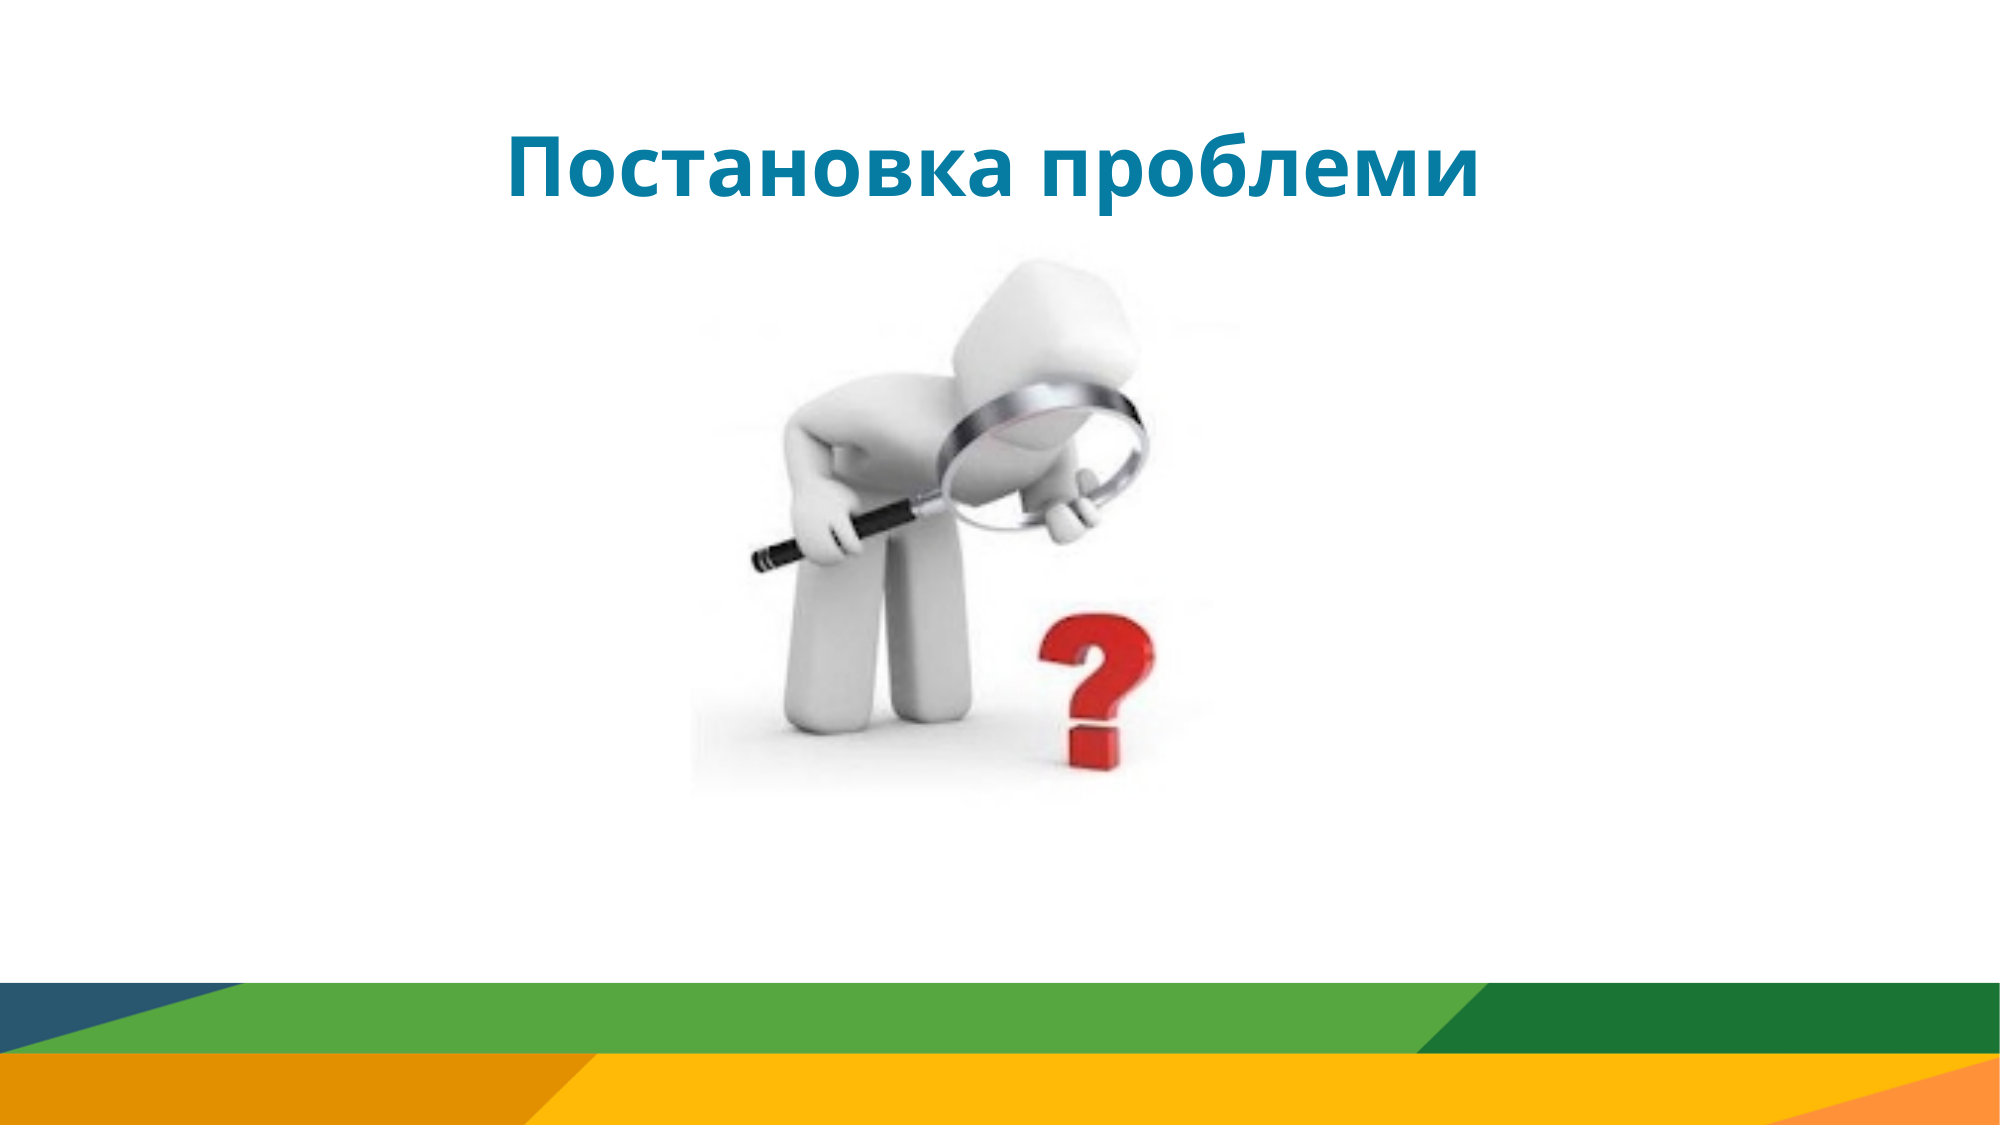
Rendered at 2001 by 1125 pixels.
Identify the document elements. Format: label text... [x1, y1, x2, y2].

picture [0, 982, 2000, 1125]
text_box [690, 223, 1240, 814]
title Постановка проблеми [125, 117, 1863, 224]
